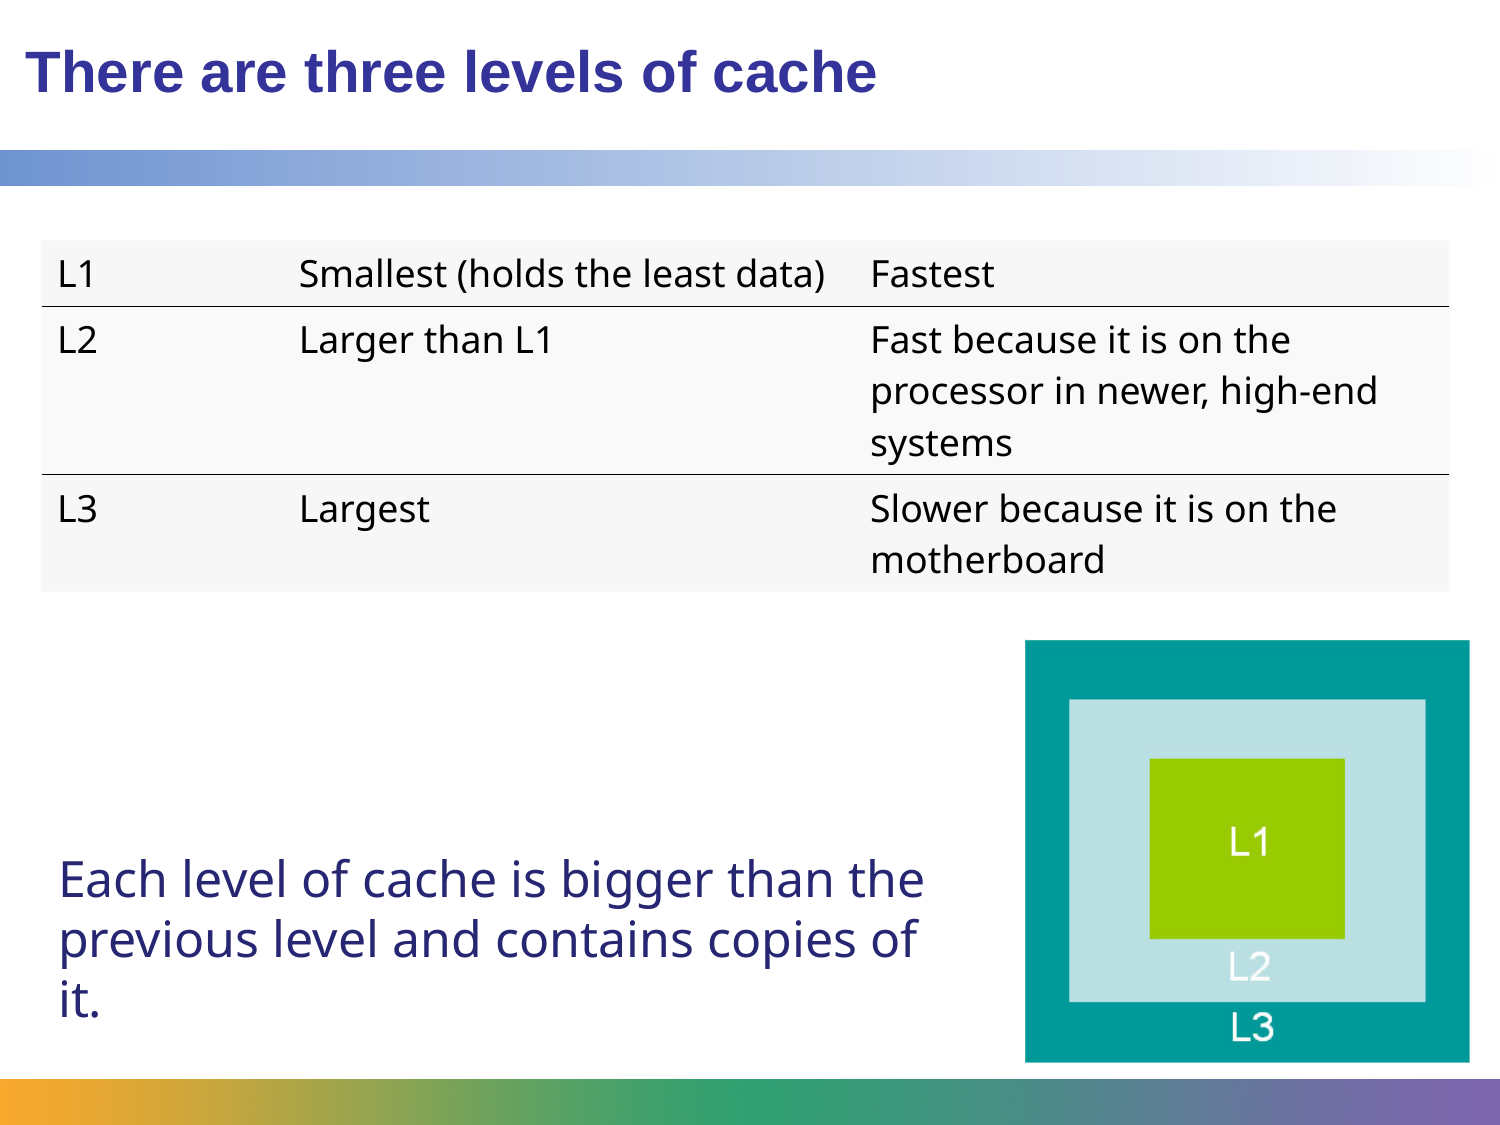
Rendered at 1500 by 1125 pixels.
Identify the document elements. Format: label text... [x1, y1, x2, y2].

table_cell Largest [284, 475, 855, 591]
table_cell L2 [43, 307, 284, 474]
table_header Fastest [855, 241, 1448, 306]
picture [1024, 639, 1471, 1064]
table_cell Slower because it is on the motherboard [855, 475, 1448, 591]
table_header Smallest (holds the least data) [284, 241, 855, 306]
table_cell Fast because it is on the processor in newer, high-end systems [855, 307, 1448, 474]
table_cell L3 [43, 475, 284, 591]
picture [0, 1079, 1500, 1125]
text_box Each level of cache is bigger than the previous level and contains copies of it. [43, 839, 964, 1035]
table_cell Larger than L1 [284, 307, 855, 474]
title There are three levels of cache [10, 0, 1087, 138]
table_header L1 [43, 241, 284, 306]
